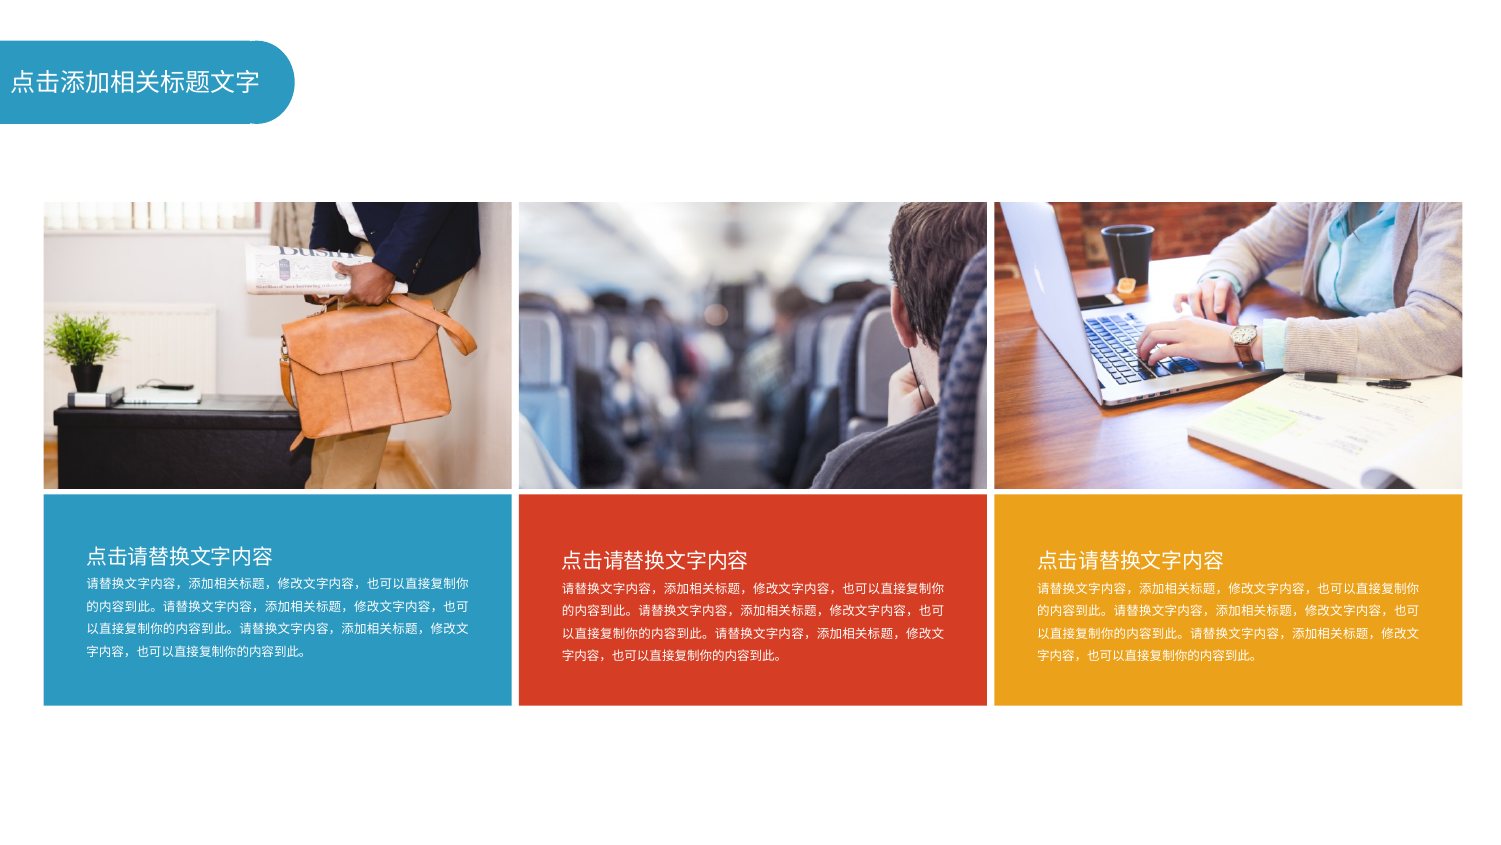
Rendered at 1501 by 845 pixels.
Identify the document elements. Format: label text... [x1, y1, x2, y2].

text_box 点击请替换文字内容 请替换文字内容，添加相关标题，修改文字内容，也可以直接复制你的内容到此。请替换文字内容，添加相关标题，修改文字内容，也可以直接复制你的内容到此。请替换文字内容，添加相关标题，修改文字内容，也可以直接复制你的内容到此。 [561, 548, 944, 664]
text_box [993, 493, 1463, 707]
text_box [993, 202, 1463, 490]
text_box 点击请替换文字内容 请替换文字内容，添加相关标题，修改文字内容，也可以直接复制你的内容到此。请替换文字内容，添加相关标题，修改文字内容，也可以直接复制你的内容到此。请替换文字内容，添加相关标题，修改文字内容，也可以直接复制你的内容到此。 [86, 543, 469, 659]
text_box [43, 202, 513, 490]
text_box [518, 202, 988, 490]
text_box 点击请替换文字内容 请替换文字内容，添加相关标题，修改文字内容，也可以直接复制你的内容到此。请替换文字内容，添加相关标题，修改文字内容，也可以直接复制你的内容到此。请替换文字内容，添加相关标题，修改文字内容，也可以直接复制你的内容到此。 [1037, 548, 1420, 664]
text_box [518, 493, 988, 707]
text_box [43, 493, 513, 707]
